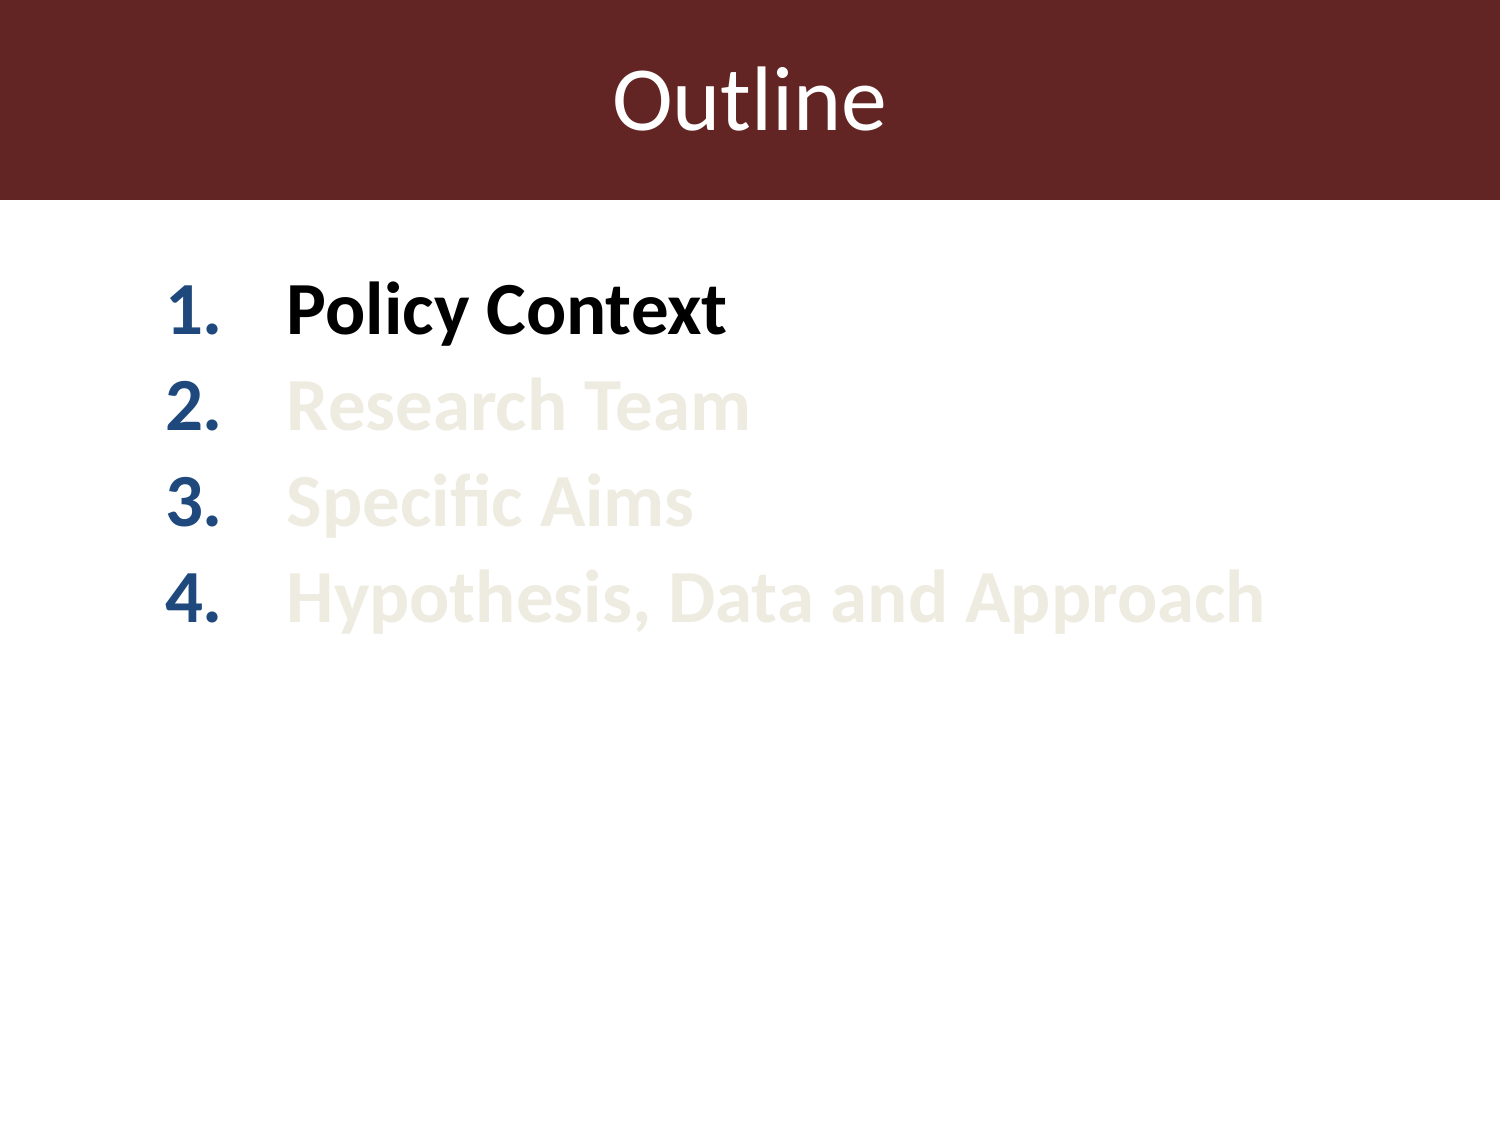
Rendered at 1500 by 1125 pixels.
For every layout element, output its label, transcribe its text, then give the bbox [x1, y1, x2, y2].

text_box [0, 0, 1500, 200]
title Outline [74, 0, 1426, 188]
list Policy Context Research Team Specific Aims Hypothesis, Data and Approach [74, 262, 1426, 1006]
